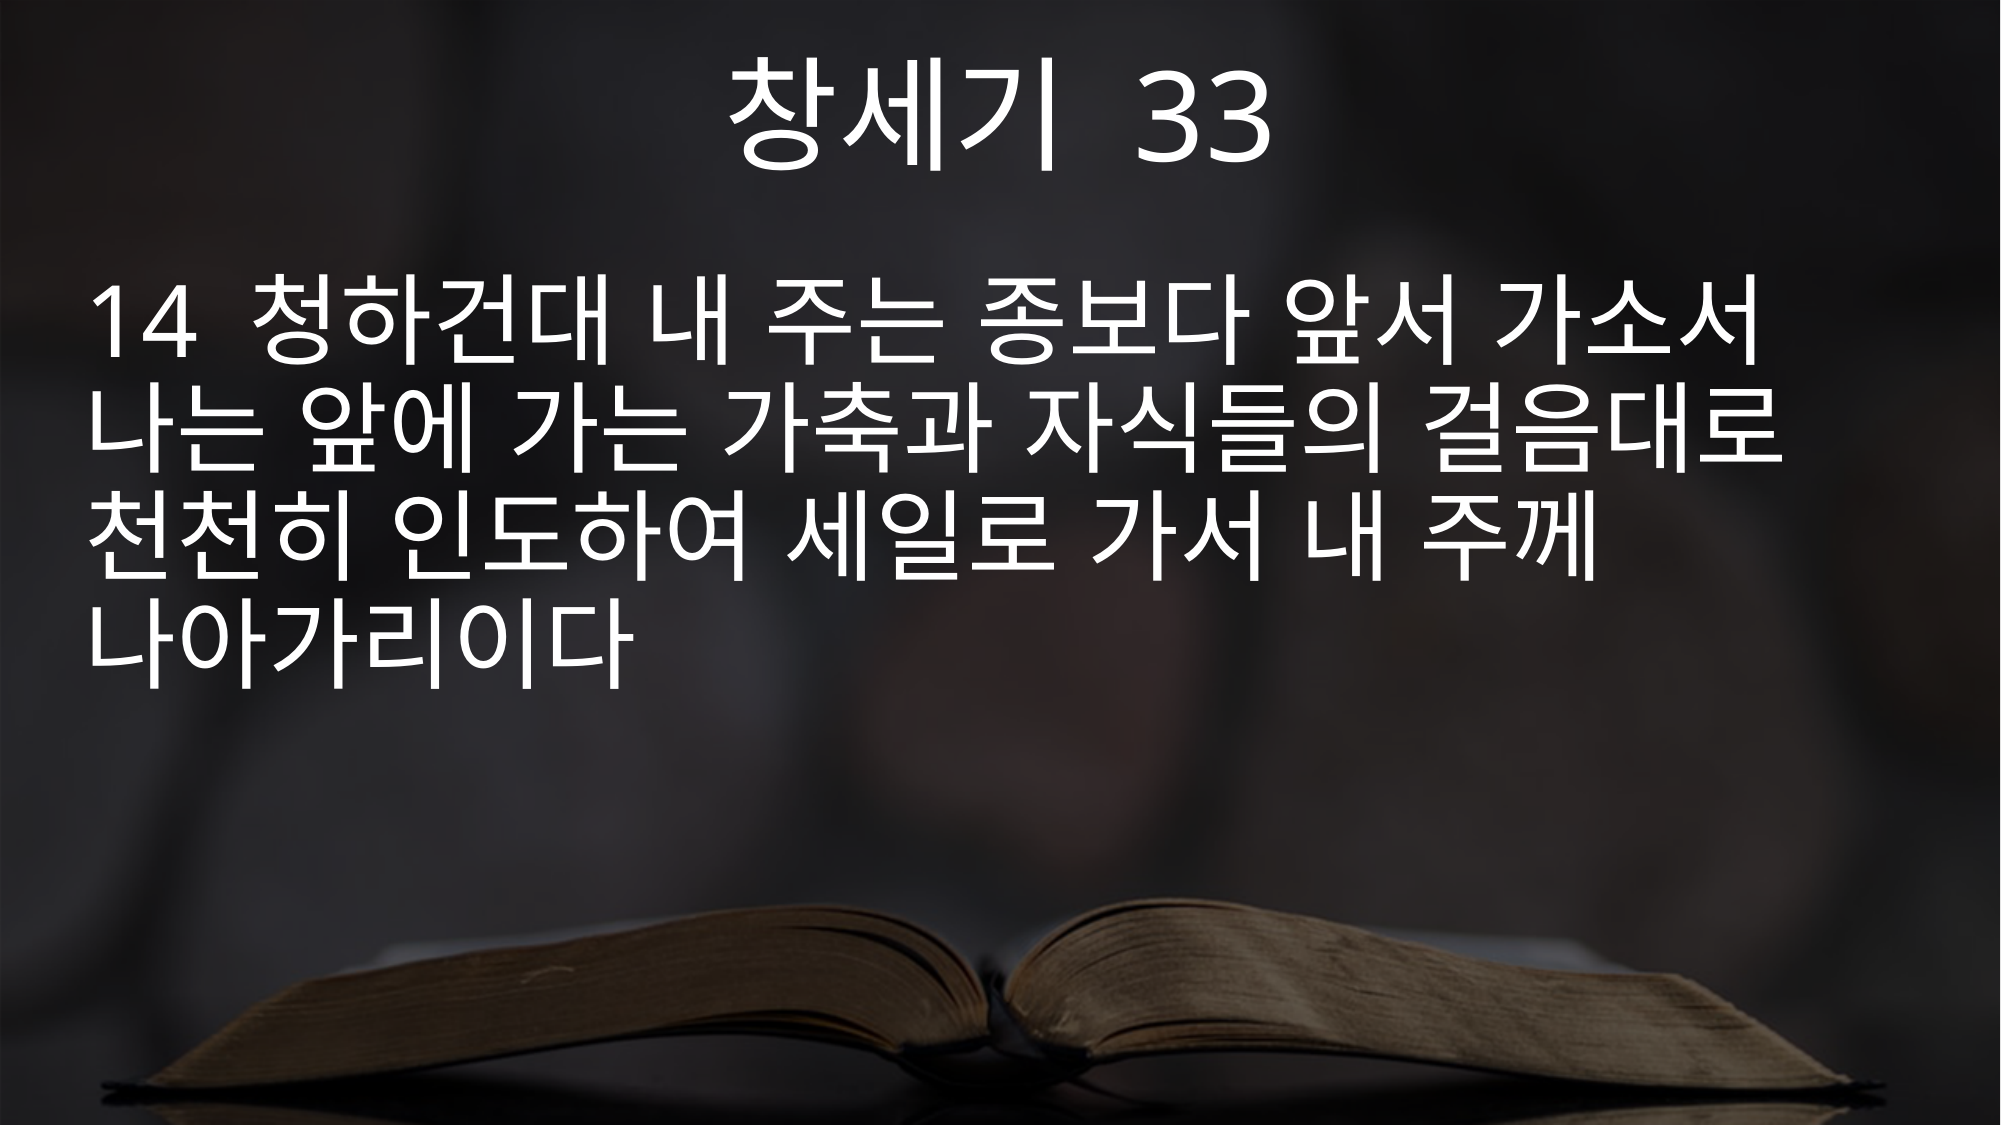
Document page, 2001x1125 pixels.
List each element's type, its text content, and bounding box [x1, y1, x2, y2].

picture [0, 0, 2001, 1125]
list 14 청하건대 내 주는 종보다 앞서 가소서 나는 앞에 가는 가축과 자식들의 걸음대로 천천히 인도하여 세일로 가서 내 주께 나아가리이다 [69, 263, 1953, 423]
footer 창세기 33 [0, 32, 2000, 192]
